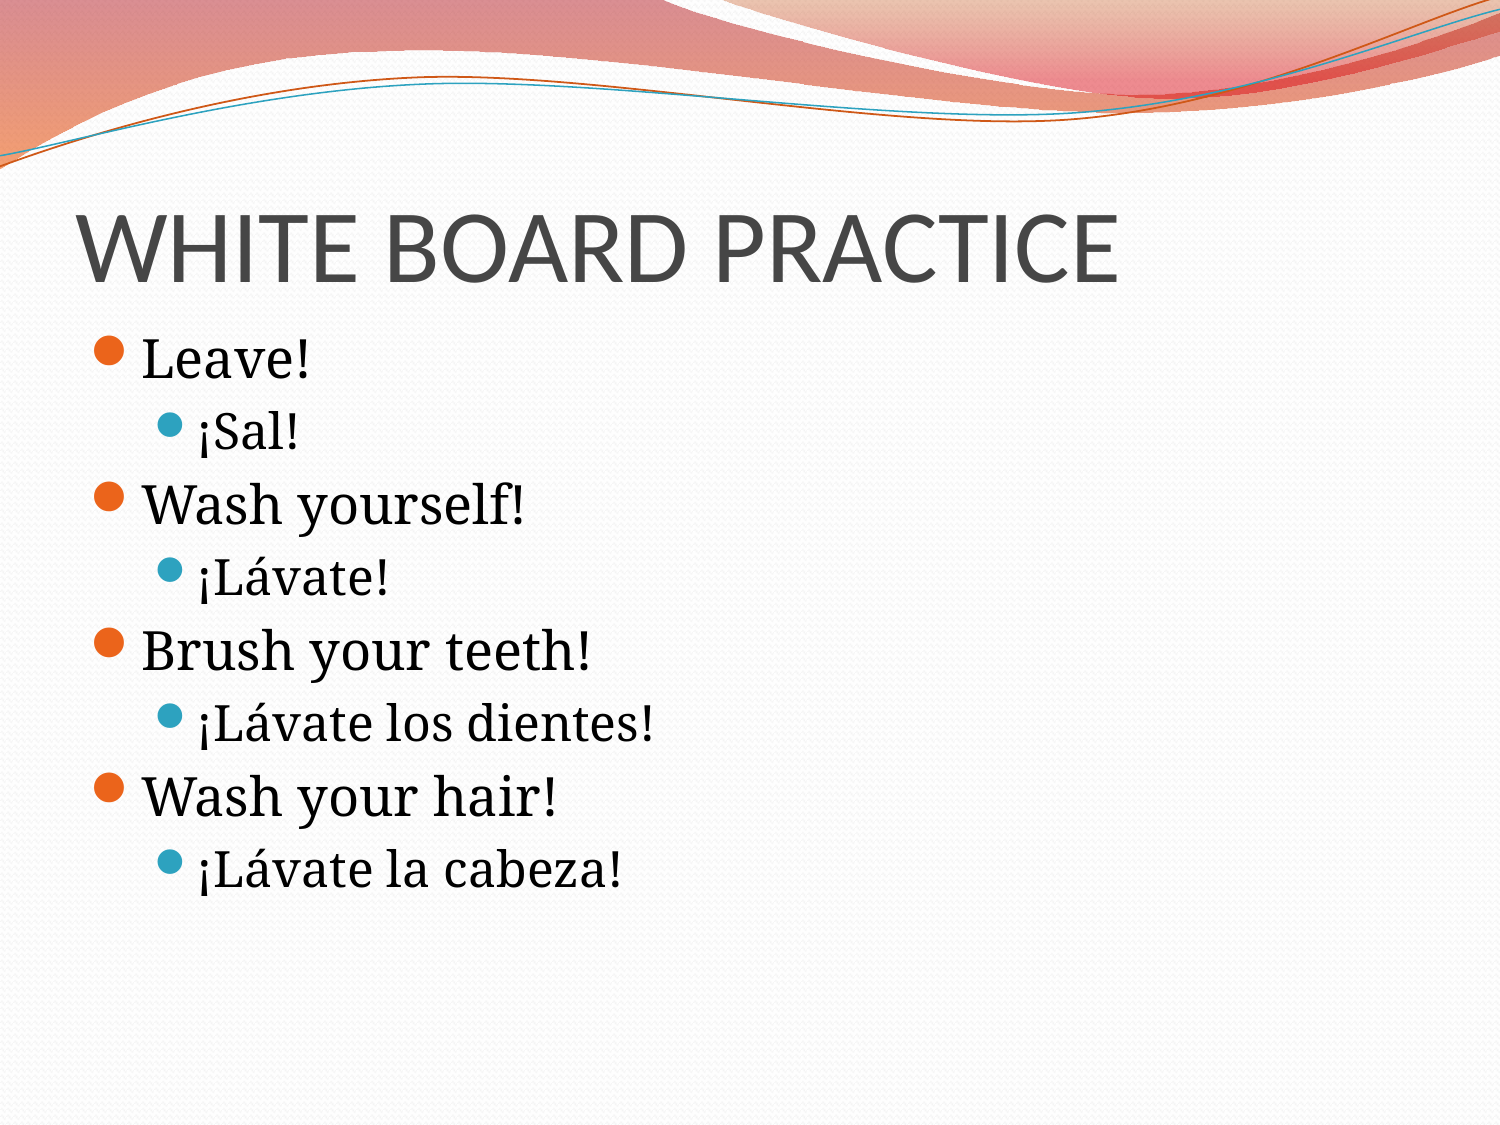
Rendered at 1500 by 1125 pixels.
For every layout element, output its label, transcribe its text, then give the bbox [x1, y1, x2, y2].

list Leave! ¡Sal! Wash yourself! ¡Lávate! Brush your teeth! ¡Lávate los dientes! Wash your hair! ¡Lávate la cabeza! [75, 317, 1425, 1038]
title WHITE BOARD PRACTICE [75, 115, 1425, 303]
